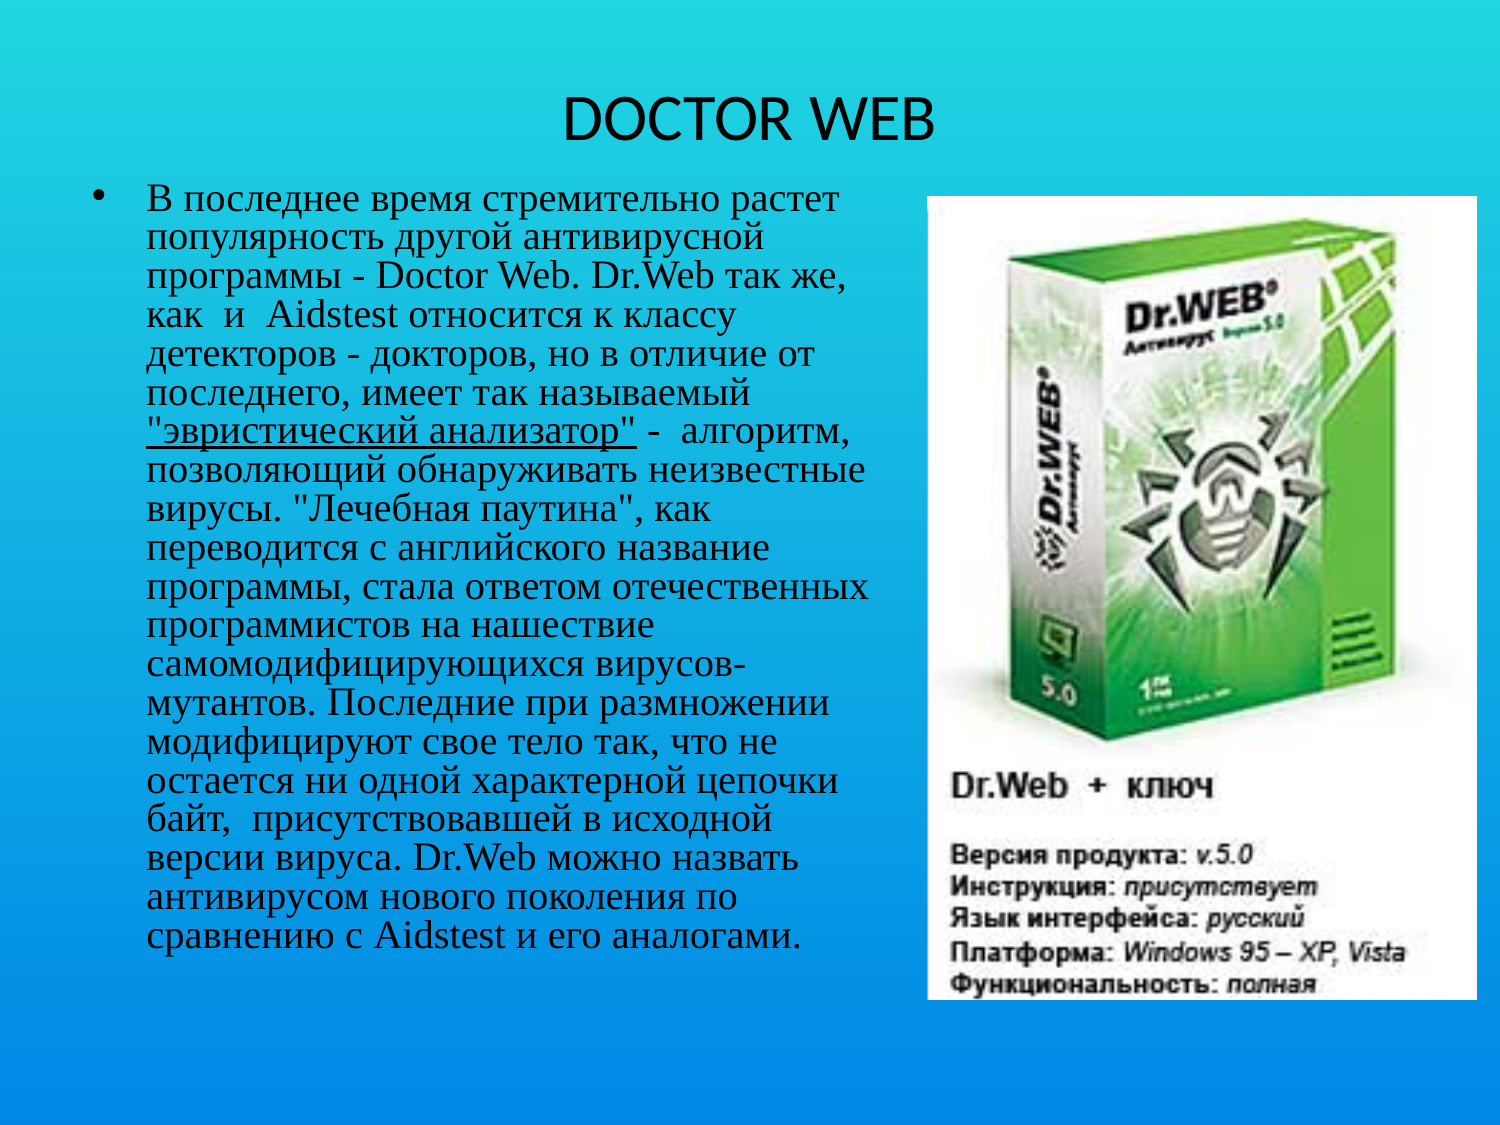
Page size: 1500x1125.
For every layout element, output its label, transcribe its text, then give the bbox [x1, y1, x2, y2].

title DOCTOR WEB [75, 66, 1425, 162]
picture [921, 891, 925, 902]
picture [892, 196, 1500, 1000]
list В последнее время стремительно растет популярность другой антивирусной программы - Doctor Web. Dr.Web так же, как и Aidstest относится к классу детекторов - докторов, но в отличие от последнего, имеет так называемый "эвристический анализатор" - алгоритм, позволяющий обнаруживать неизвестные вирусы. "Лечебная паутина", как переводится с английского название программы, стала ответом отечественных программистов на нашествие самомодифицирующихся вирусов-мутантов. Последние при размножении модифицируют свое тело так, что не остается ни одной характерной цепочки байт, присутствовавшей в исходной версии вируса. Dr.Web можно назвать антивирусом нового поколения по сравнению с Aidstest и его аналогами. [76, 172, 892, 1059]
